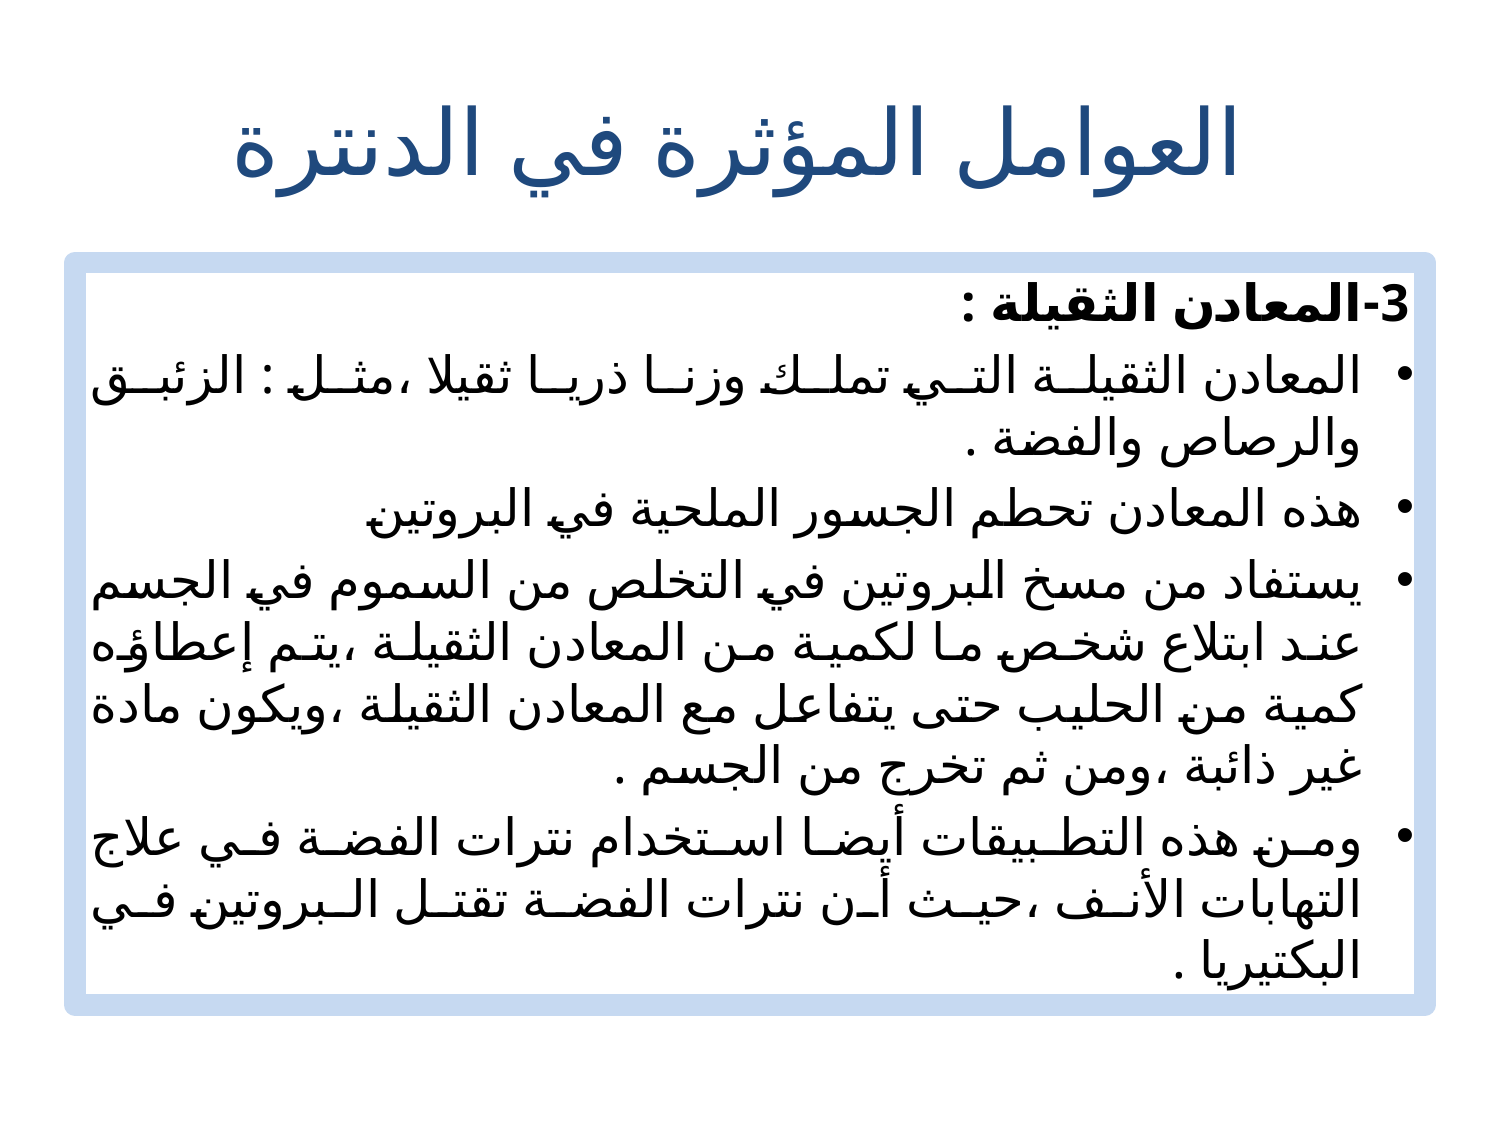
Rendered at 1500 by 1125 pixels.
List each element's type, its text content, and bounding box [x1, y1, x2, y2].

list 3-المعادن الثقيلة : المعادن الثقيلة التي تملك وزنا ذريا ثقيلا ،مثل : الزئبق والرصاص والفضة . هذه المعادن تحطم الجسور الملحية في البروتين يستفاد من مسخ البروتين في التخلص من السموم في الجسم عند ابتلاع شخص ما لكمية من المعادن الثقيلة ،يتم إعطاؤه كمية من الحليب حتى يتفاعل مع المعادن الثقيلة ،ويكون مادة غير ذائبة ،ومن ثم تخرج من الجسم . ومن هذه التطبيقات أيضا استخدام نترات الفضة في علاج التهابات الأنف ،حيث أن نترات الفضة تقتل البروتين في البكتيريا . [75, 262, 1425, 1005]
title العوامل المؤثرة في الدنترة [75, 45, 1425, 233]
